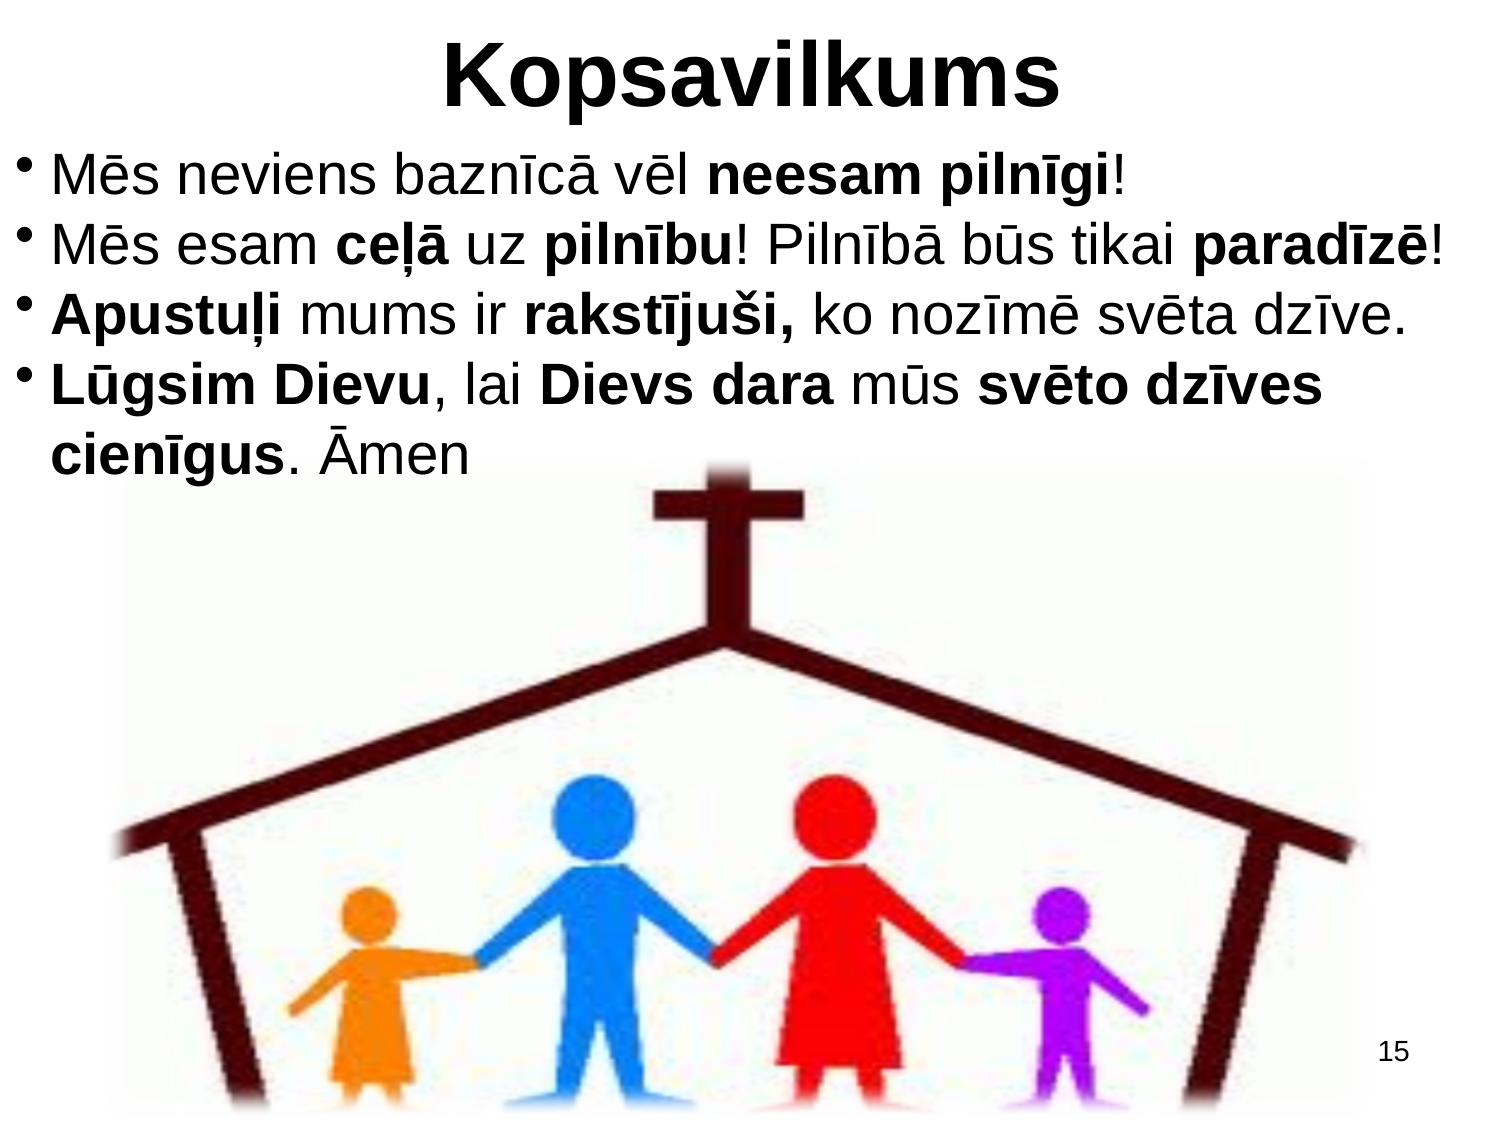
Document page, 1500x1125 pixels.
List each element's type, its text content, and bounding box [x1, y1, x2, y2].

picture [105, 456, 1372, 1117]
slide_number 15 [1377, 1024, 1426, 1103]
text_box Mēs neviens baznīcā vēl neesam pilnīgi! Mēs esam ceļā uz pilnību! Pilnībā būs tikai paradīzē! Apustuļi mums ir rakstījuši, ko nozīmē svēta dzīve. Lūgsim Dievu, lai Dievs dara mūs svēto dzīves cienīgus. Āmen [0, 128, 1500, 494]
title Kopsavilkums [76, 0, 1428, 128]
